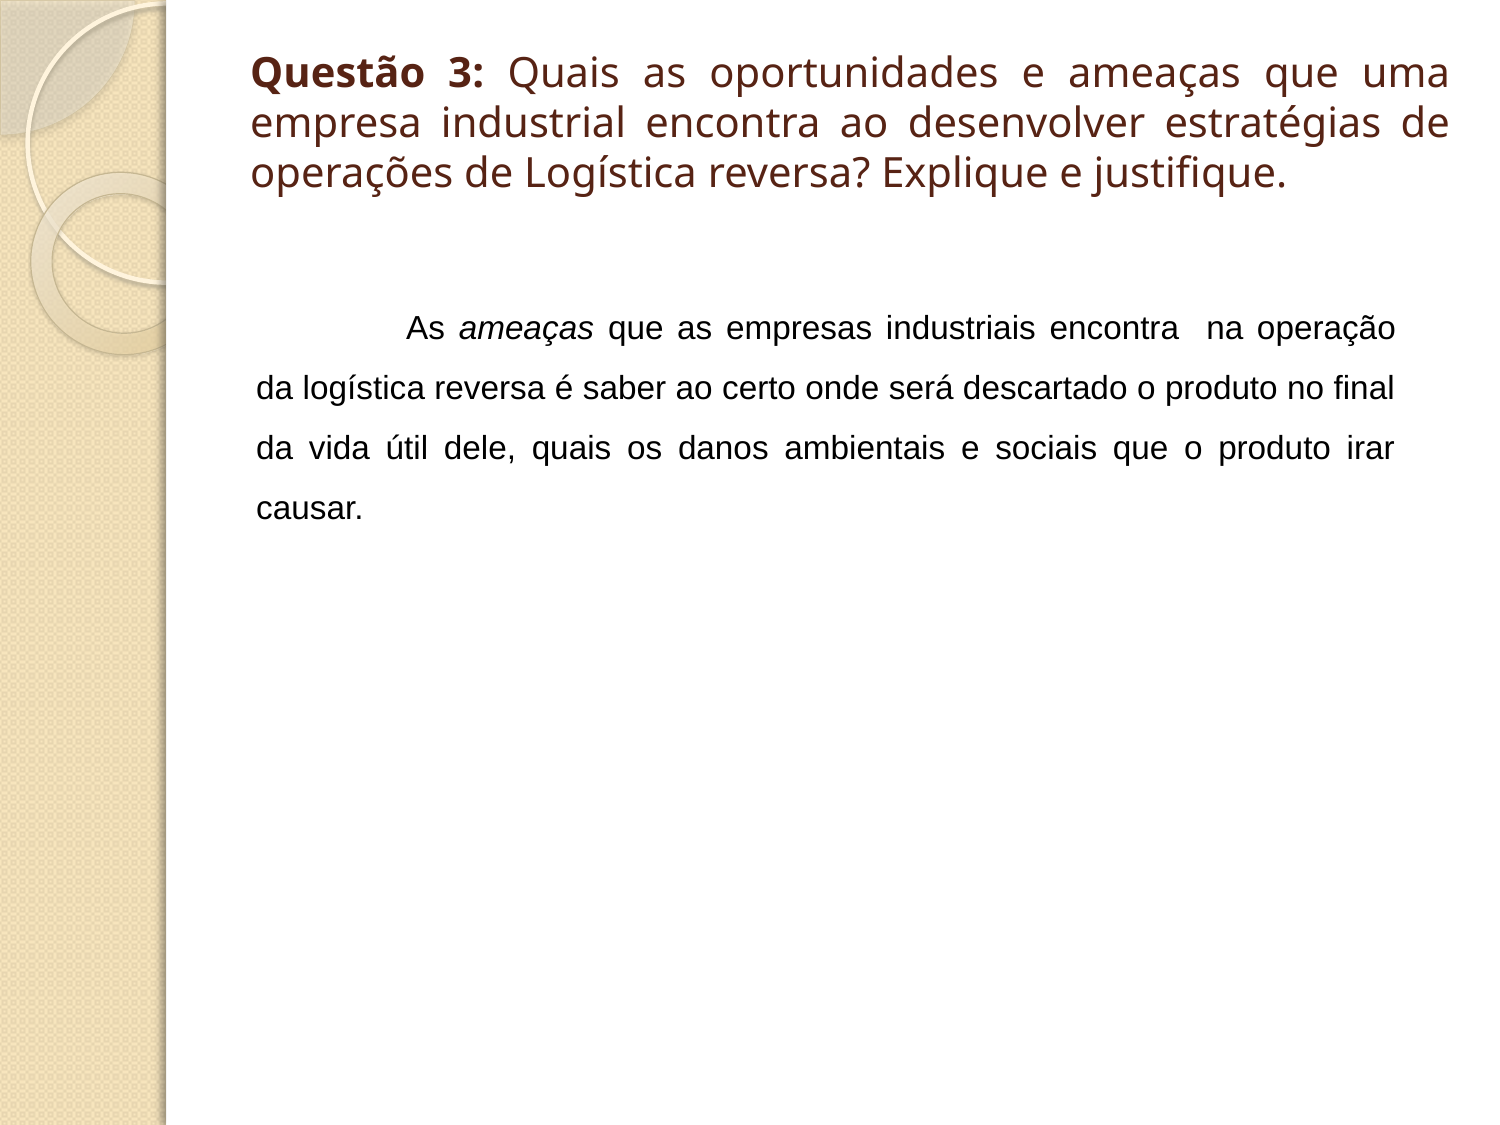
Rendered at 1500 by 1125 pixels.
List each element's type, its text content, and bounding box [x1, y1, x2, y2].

list As ameaças que as empresas industriais encontra na operação da logística reversa é saber ao certo onde será descartado o produto no final da vida útil dele, quais os danos ambientais e sociais que o produto irar causar. [181, 278, 1412, 870]
title Questão 3: Quais as oportunidades e ameaças que uma empresa industrial encontra ao desenvolver estratégias de operações de Logística reversa? Explique e justifique. [235, 0, 1466, 244]
